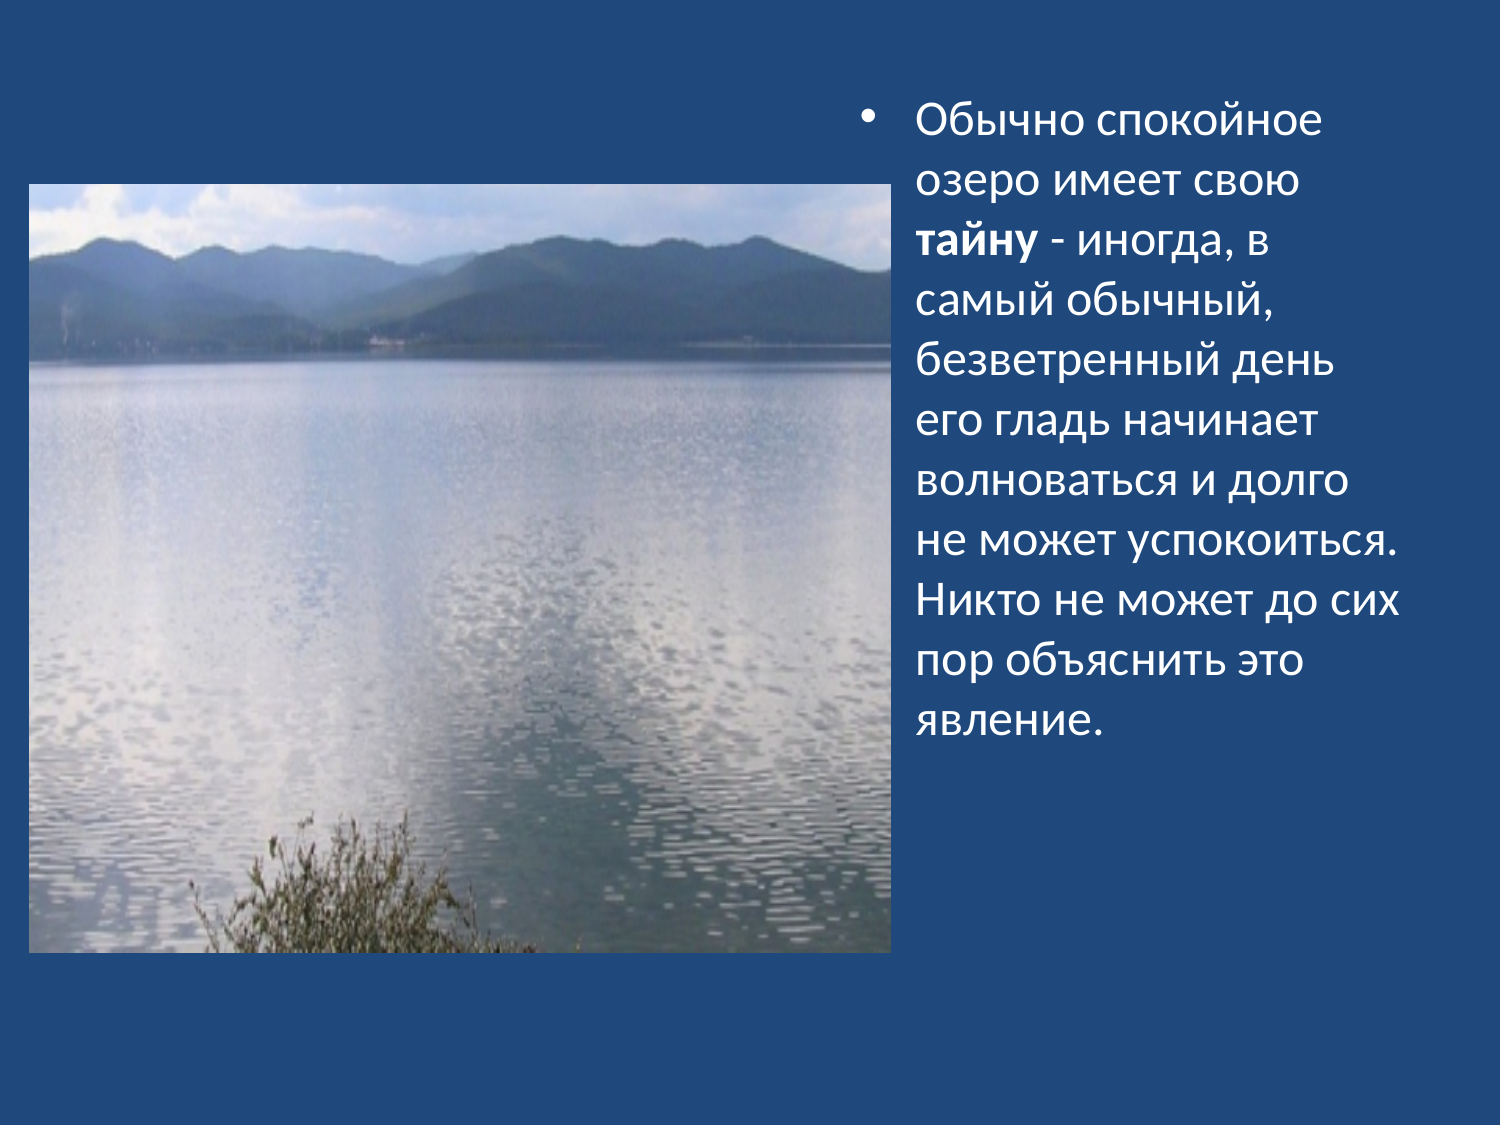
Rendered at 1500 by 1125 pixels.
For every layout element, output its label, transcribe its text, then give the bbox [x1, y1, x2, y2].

picture [29, 184, 891, 953]
list Обычно спокойное озеро имеет свою тайну - иногда, в самый обычный, безветренный день его гладь начинает волноваться и долго не может успокоиться. Никто не может до сих пор объяснить это явление. [844, 78, 1425, 1005]
